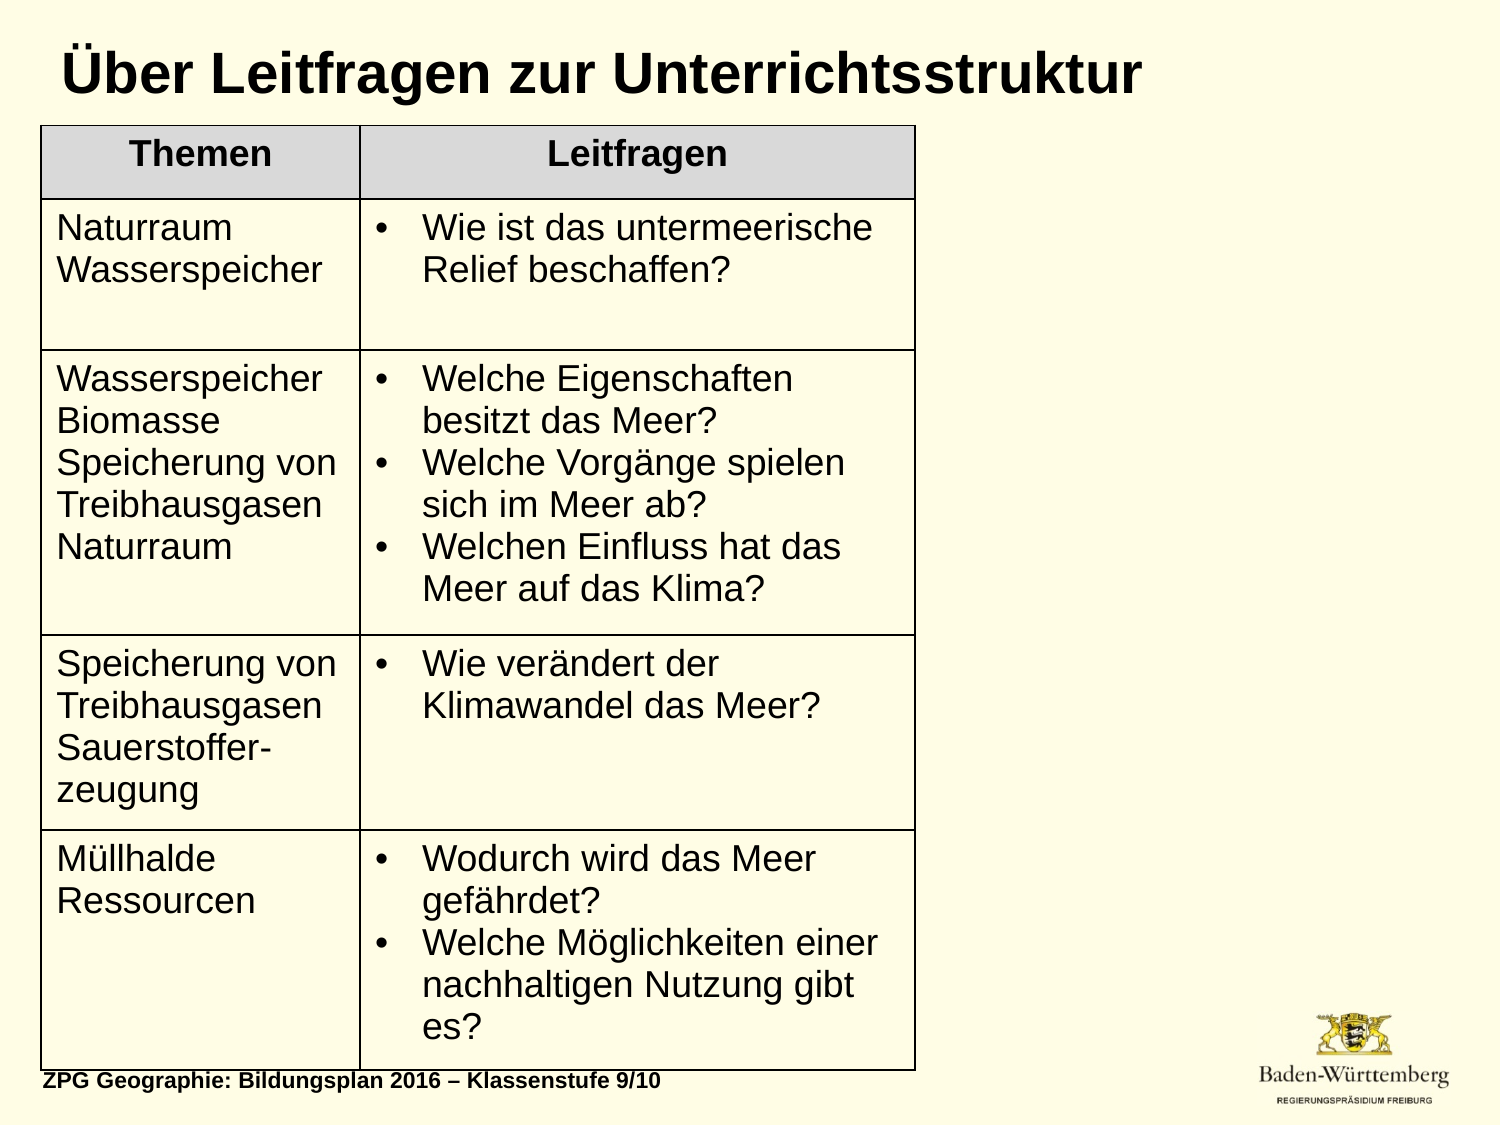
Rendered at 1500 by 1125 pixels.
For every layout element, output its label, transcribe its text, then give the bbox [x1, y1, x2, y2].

table_cell Müllhalde Ressourcen [42, 831, 359, 1069]
table_cell Speicherung von Treibhausgasen Sauerstoffer-zeugung [42, 636, 359, 829]
text_box Über Leitfragen zur Unterrichtsstruktur [47, 27, 1160, 113]
picture [1257, 1011, 1451, 1106]
table_cell Wie ist das untermeerische Relief beschaffen? [361, 200, 914, 349]
table_cell Welche Eigenschaften besitzt das Meer? Welche Vorgänge spielen sich im Meer ab? Welchen Einfluss hat das Meer auf das Klima? [361, 351, 914, 634]
table_header Themen [42, 126, 359, 198]
table_header Leitfragen [361, 126, 914, 198]
table_cell Wodurch wird das Meer gefährdet? Welche Möglichkeiten einer nachhaltigen Nutzung gibt es? [361, 831, 914, 1069]
table_cell Wie verändert der Klimawandel das Meer? [361, 636, 914, 829]
table_cell Naturraum Wasserspeicher [42, 200, 359, 349]
table_cell Wasserspeicher Biomasse Speicherung von Treibhausgasen Naturraum [42, 351, 359, 634]
